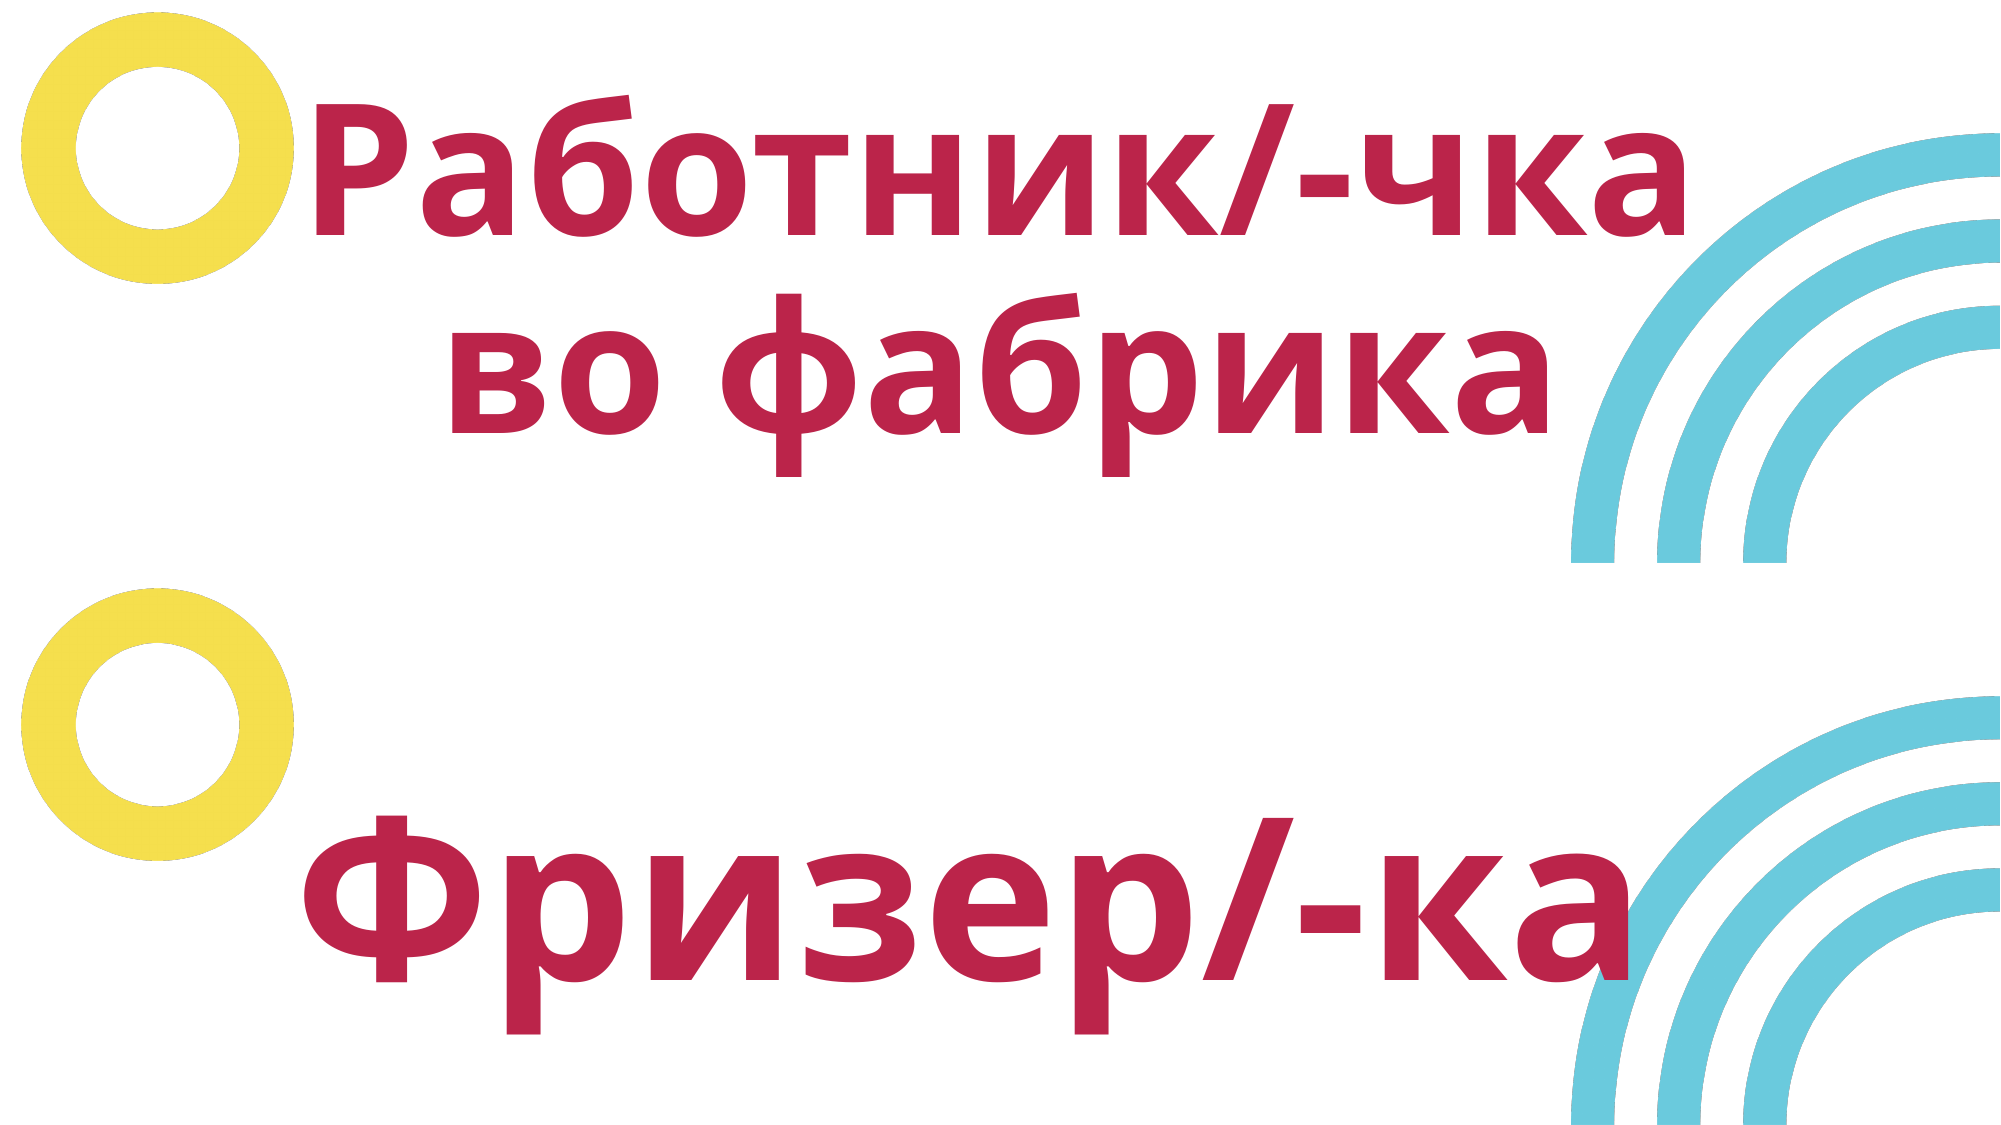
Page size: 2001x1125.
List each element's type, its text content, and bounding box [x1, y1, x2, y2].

picture [21, 588, 294, 861]
picture [21, 12, 294, 284]
title Работник/-чка во фабрика [260, 89, 1740, 481]
picture [1571, 133, 2000, 563]
text_box Фризер/-ка [99, 717, 1841, 1037]
picture [1571, 696, 2000, 1125]
